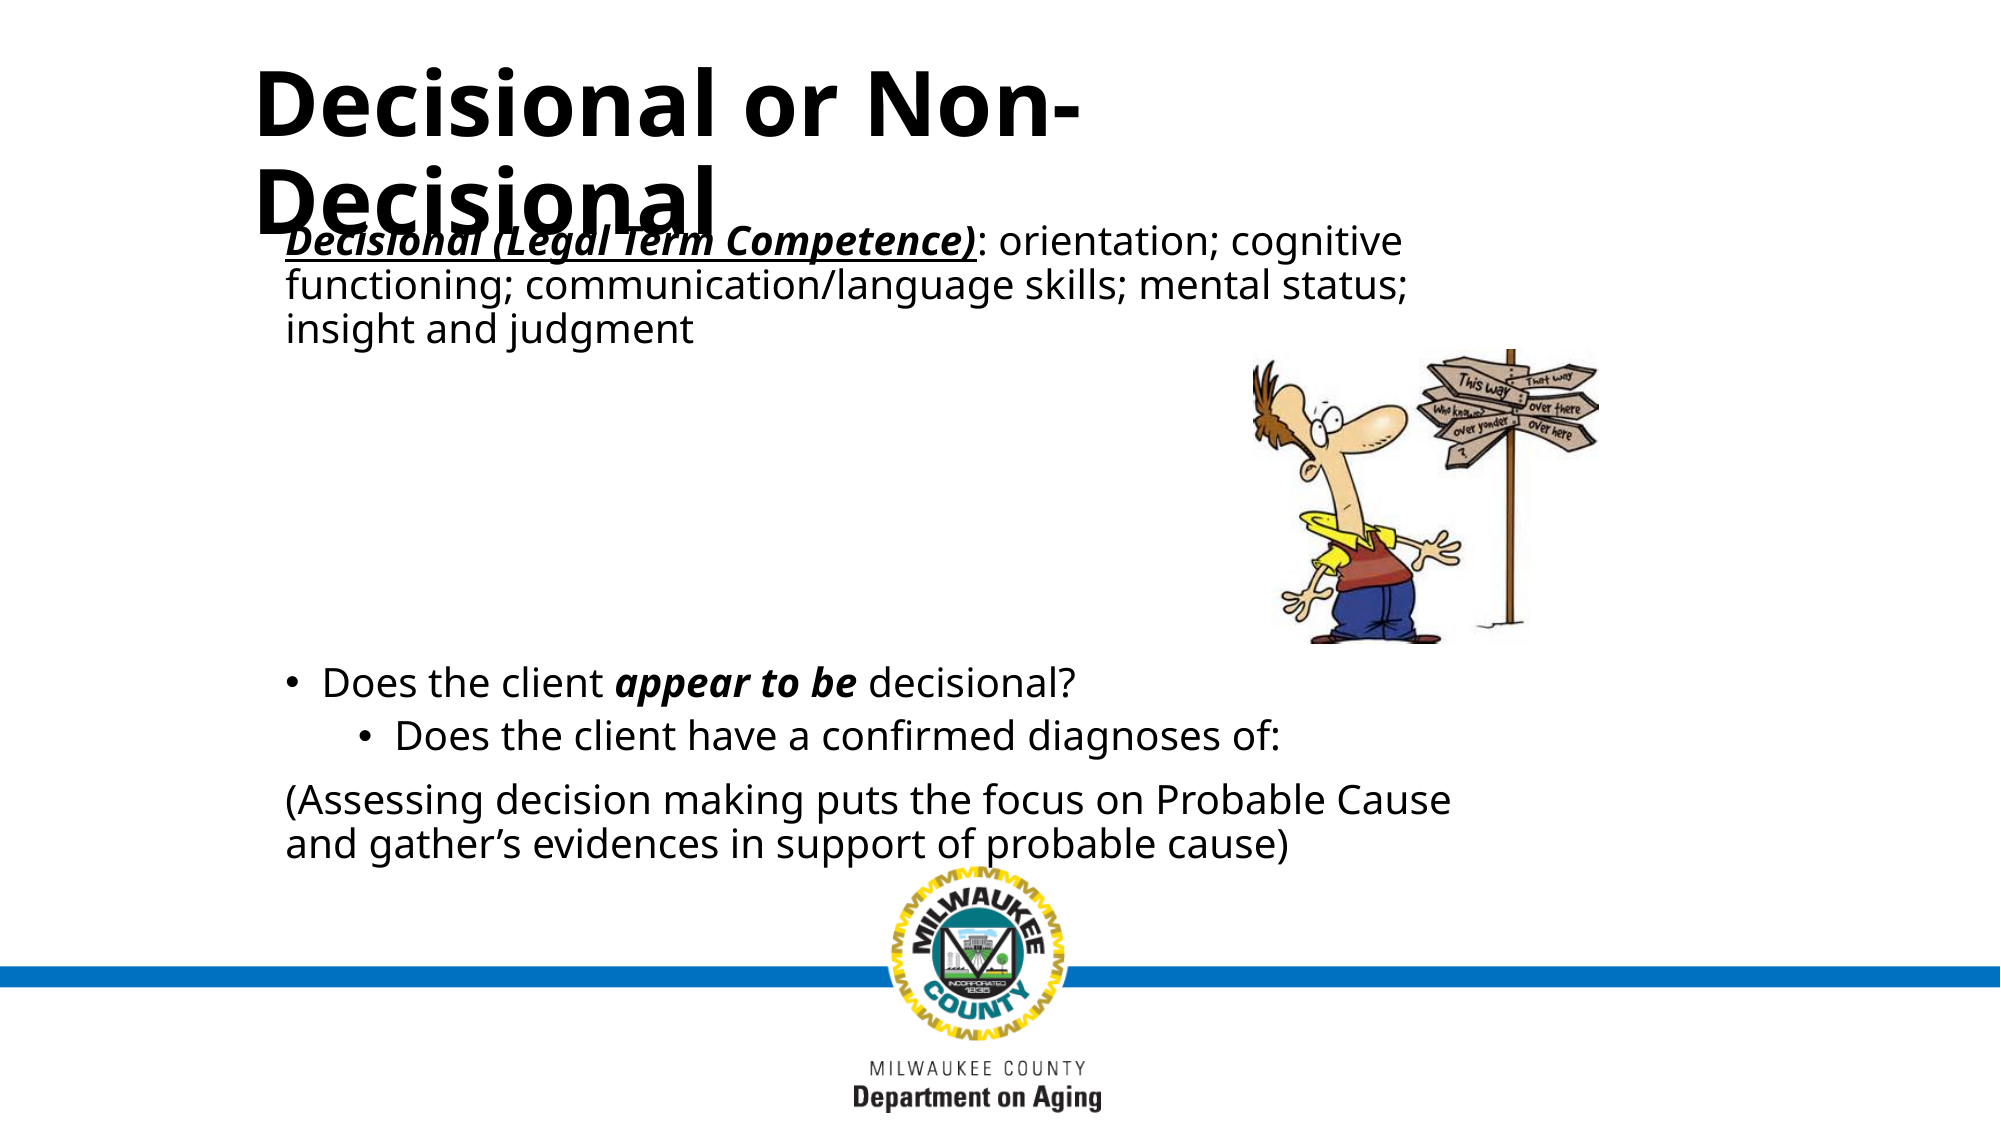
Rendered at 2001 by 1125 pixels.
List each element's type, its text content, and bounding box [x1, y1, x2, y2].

picture [854, 876, 1101, 1113]
list Decisional (Legal Term Competence): orientation; cognitive functioning; communication/language skills; mental status; insight and judgment Does the client appear to be decisional? Does the client have a confirmed diagnoses of: (Assessing decision making puts the focus on Probable Cause and gather’s evidences in support of probable cause) [270, 213, 1545, 876]
picture [1253, 349, 1599, 644]
title Decisional or Non-Decisional [237, 50, 1480, 263]
